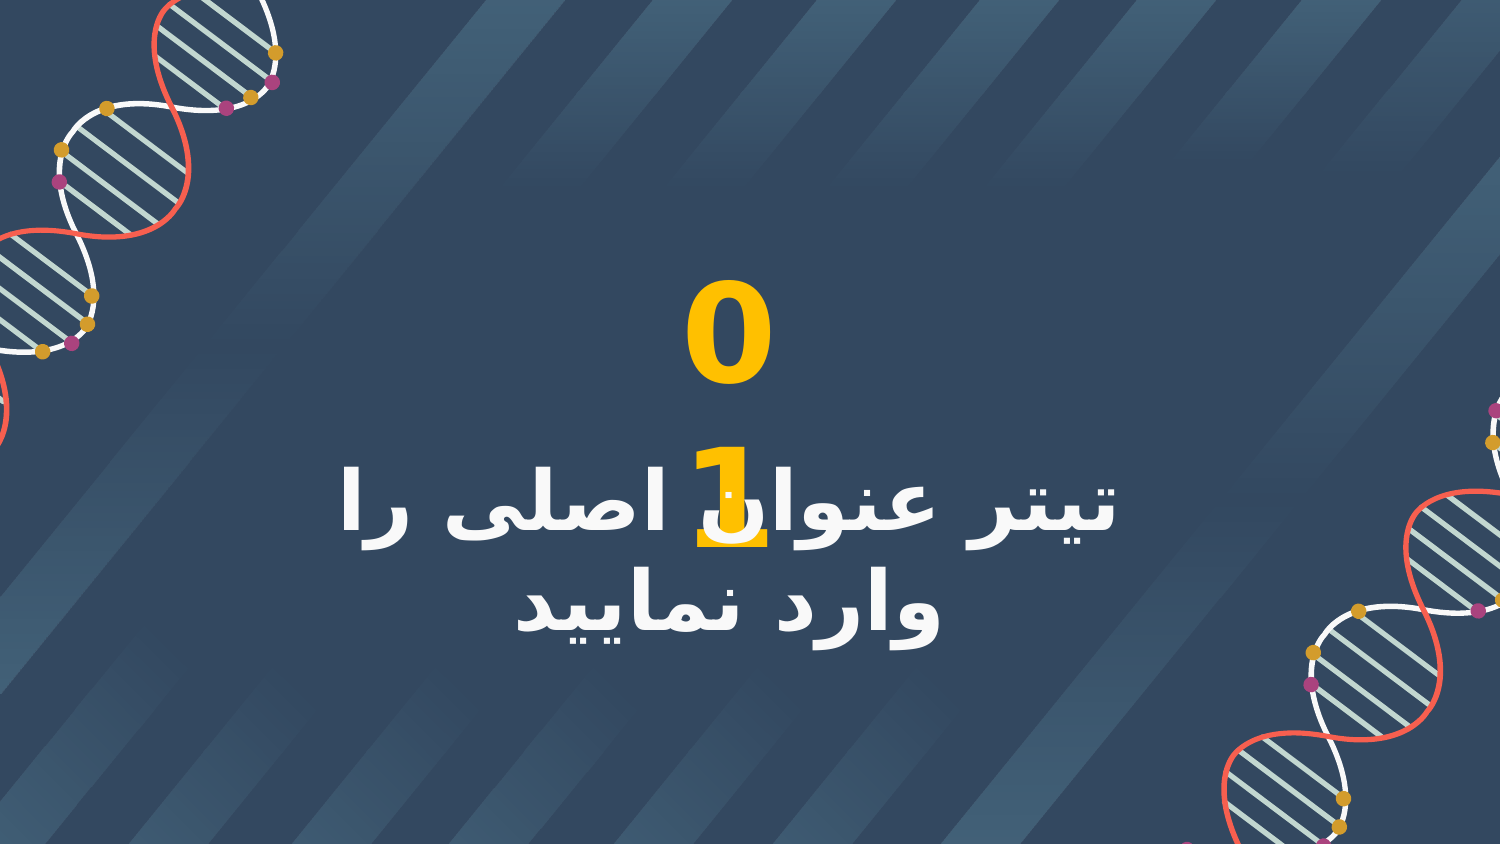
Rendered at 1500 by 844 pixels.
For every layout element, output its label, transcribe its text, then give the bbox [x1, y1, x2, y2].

text_box تیتر عنوان اصلی را وارد نمایید [269, 439, 1190, 655]
text_box 01 [620, 237, 839, 439]
